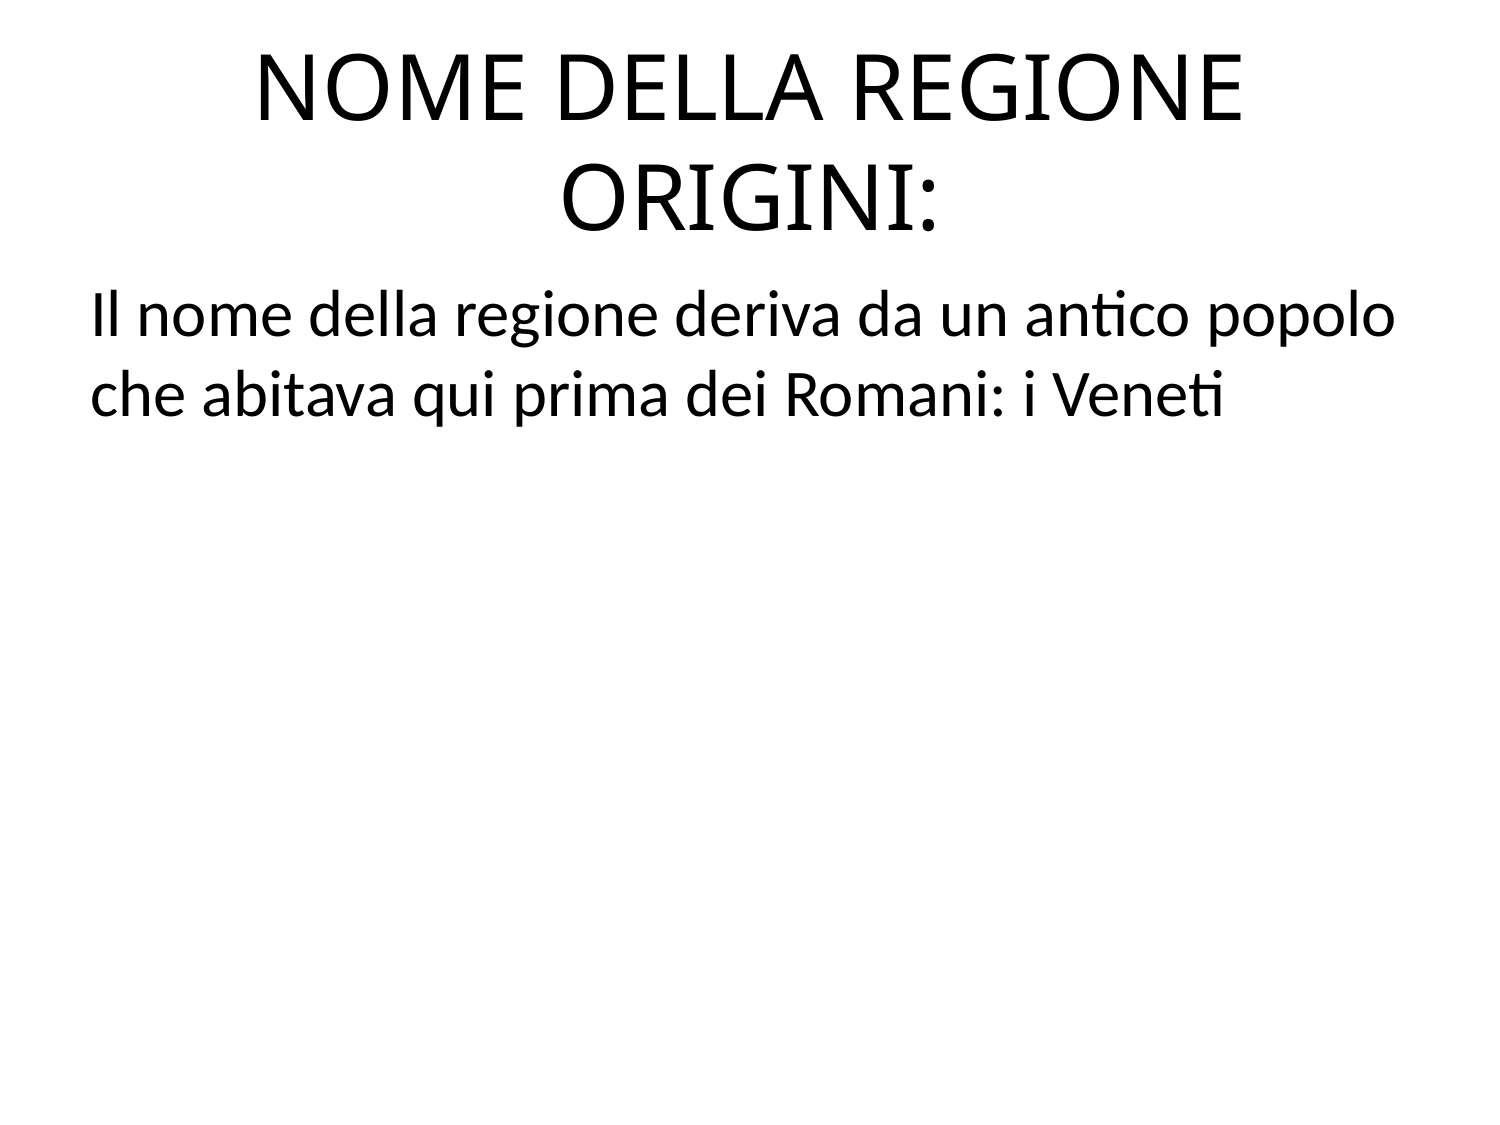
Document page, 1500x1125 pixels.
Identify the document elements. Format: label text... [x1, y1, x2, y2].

title NOME DELLA REGIONE ORIGINI: [75, 45, 1425, 233]
list Il nome della regione deriva da un antico popolo che abitava qui prima dei Romani: i Veneti [75, 262, 1425, 1005]
